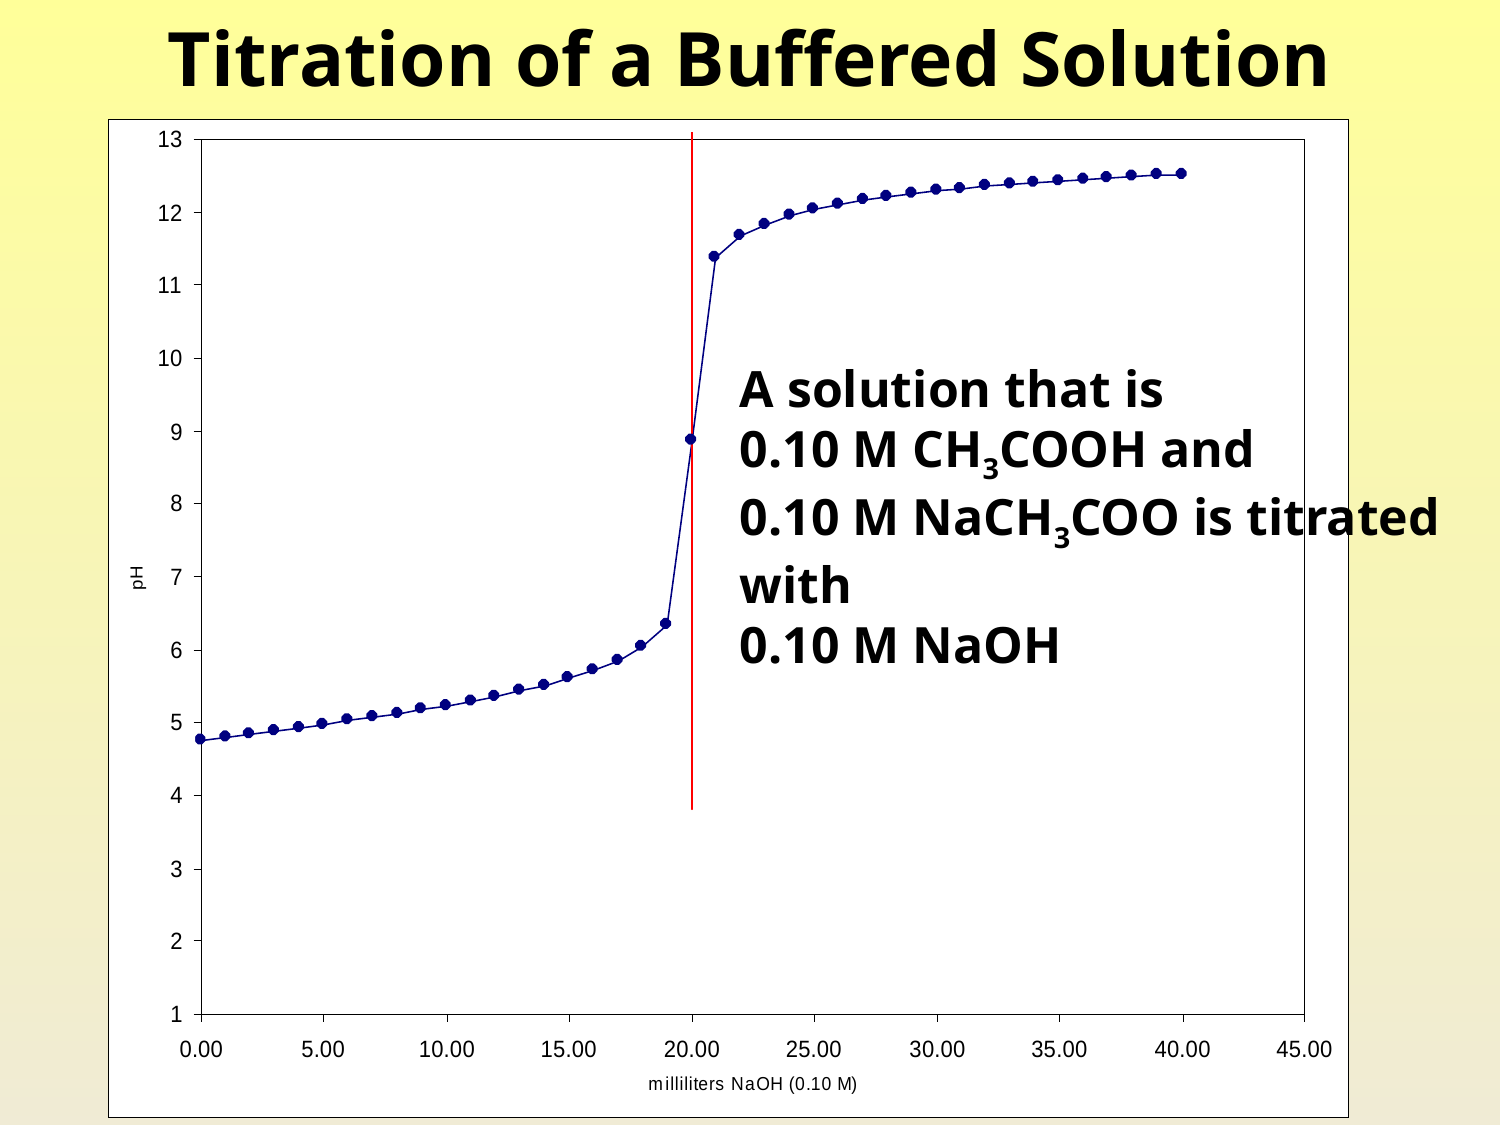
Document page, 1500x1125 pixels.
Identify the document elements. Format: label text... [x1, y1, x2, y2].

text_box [99, 110, 1359, 1125]
text_box A solution that is 0.10 M CH3COOH and 0.10 M NaCH3COO is titrated with 0.10 M NaOH [1362, 349, 1475, 682]
title Titration of a Buffered Solution [112, 0, 1388, 113]
